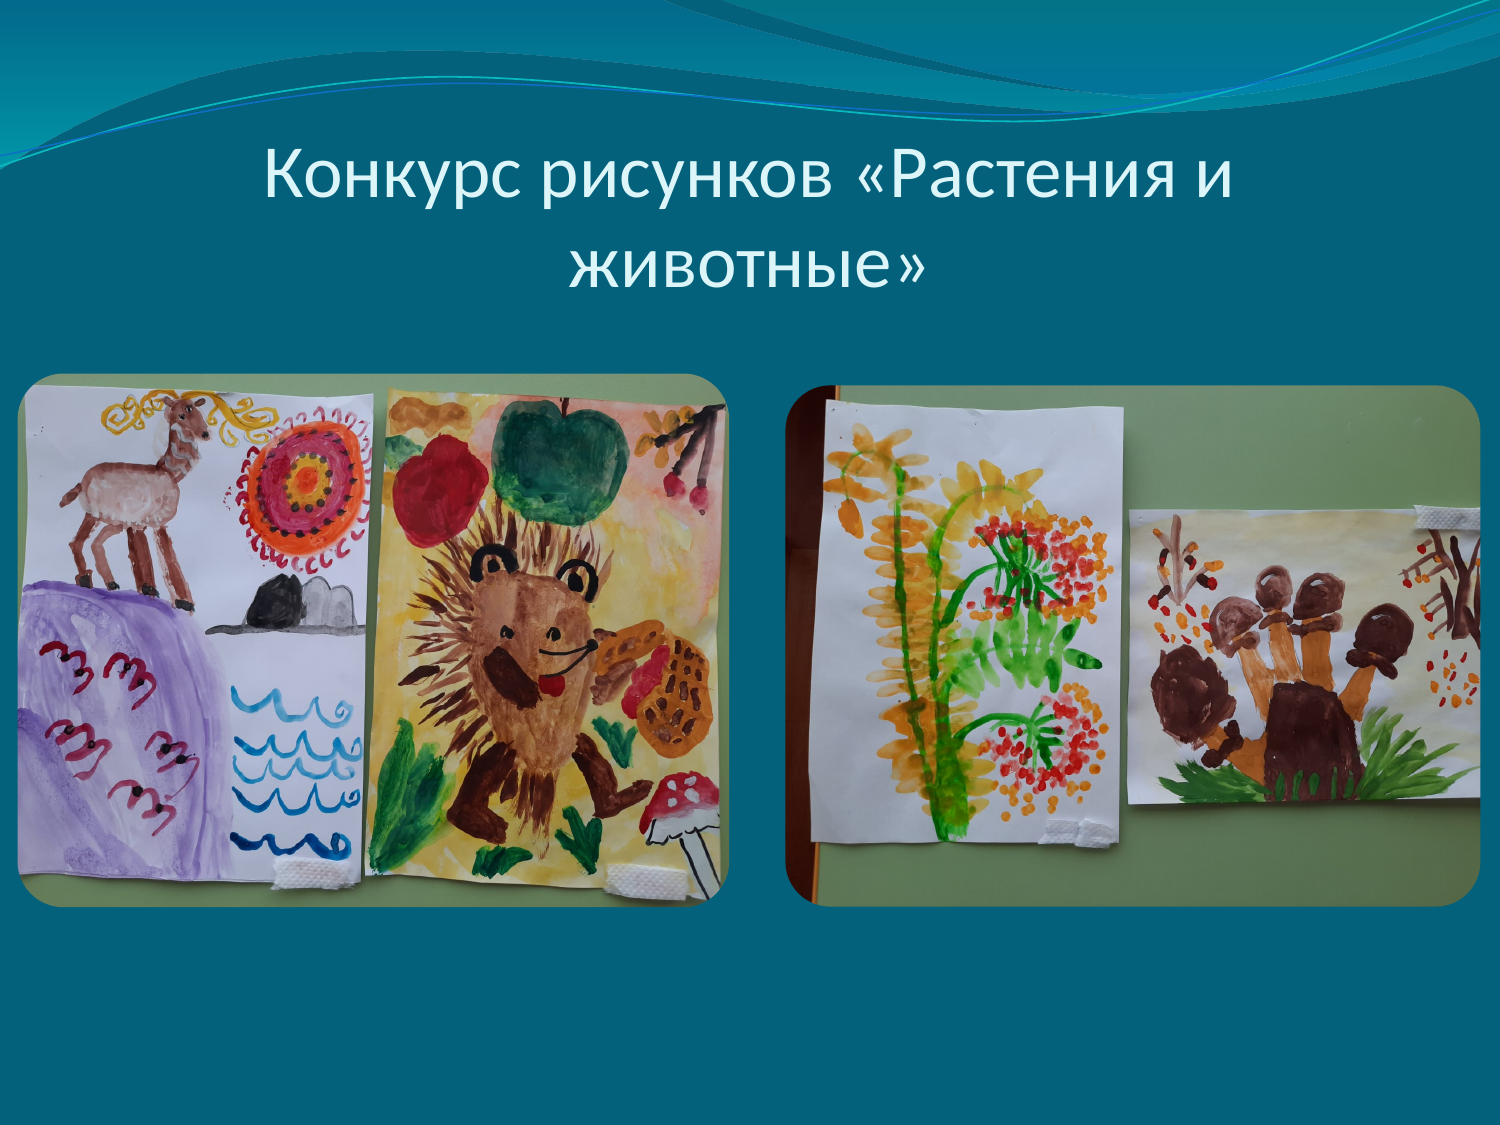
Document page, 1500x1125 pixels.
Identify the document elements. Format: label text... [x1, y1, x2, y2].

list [106, 284, 641, 997]
picture [646, 374, 729, 907]
title Конкурс рисунков «Растения и животные» [75, 115, 1425, 303]
picture [872, 386, 1394, 906]
picture [786, 386, 867, 906]
picture [18, 374, 101, 907]
picture [1399, 386, 1480, 906]
